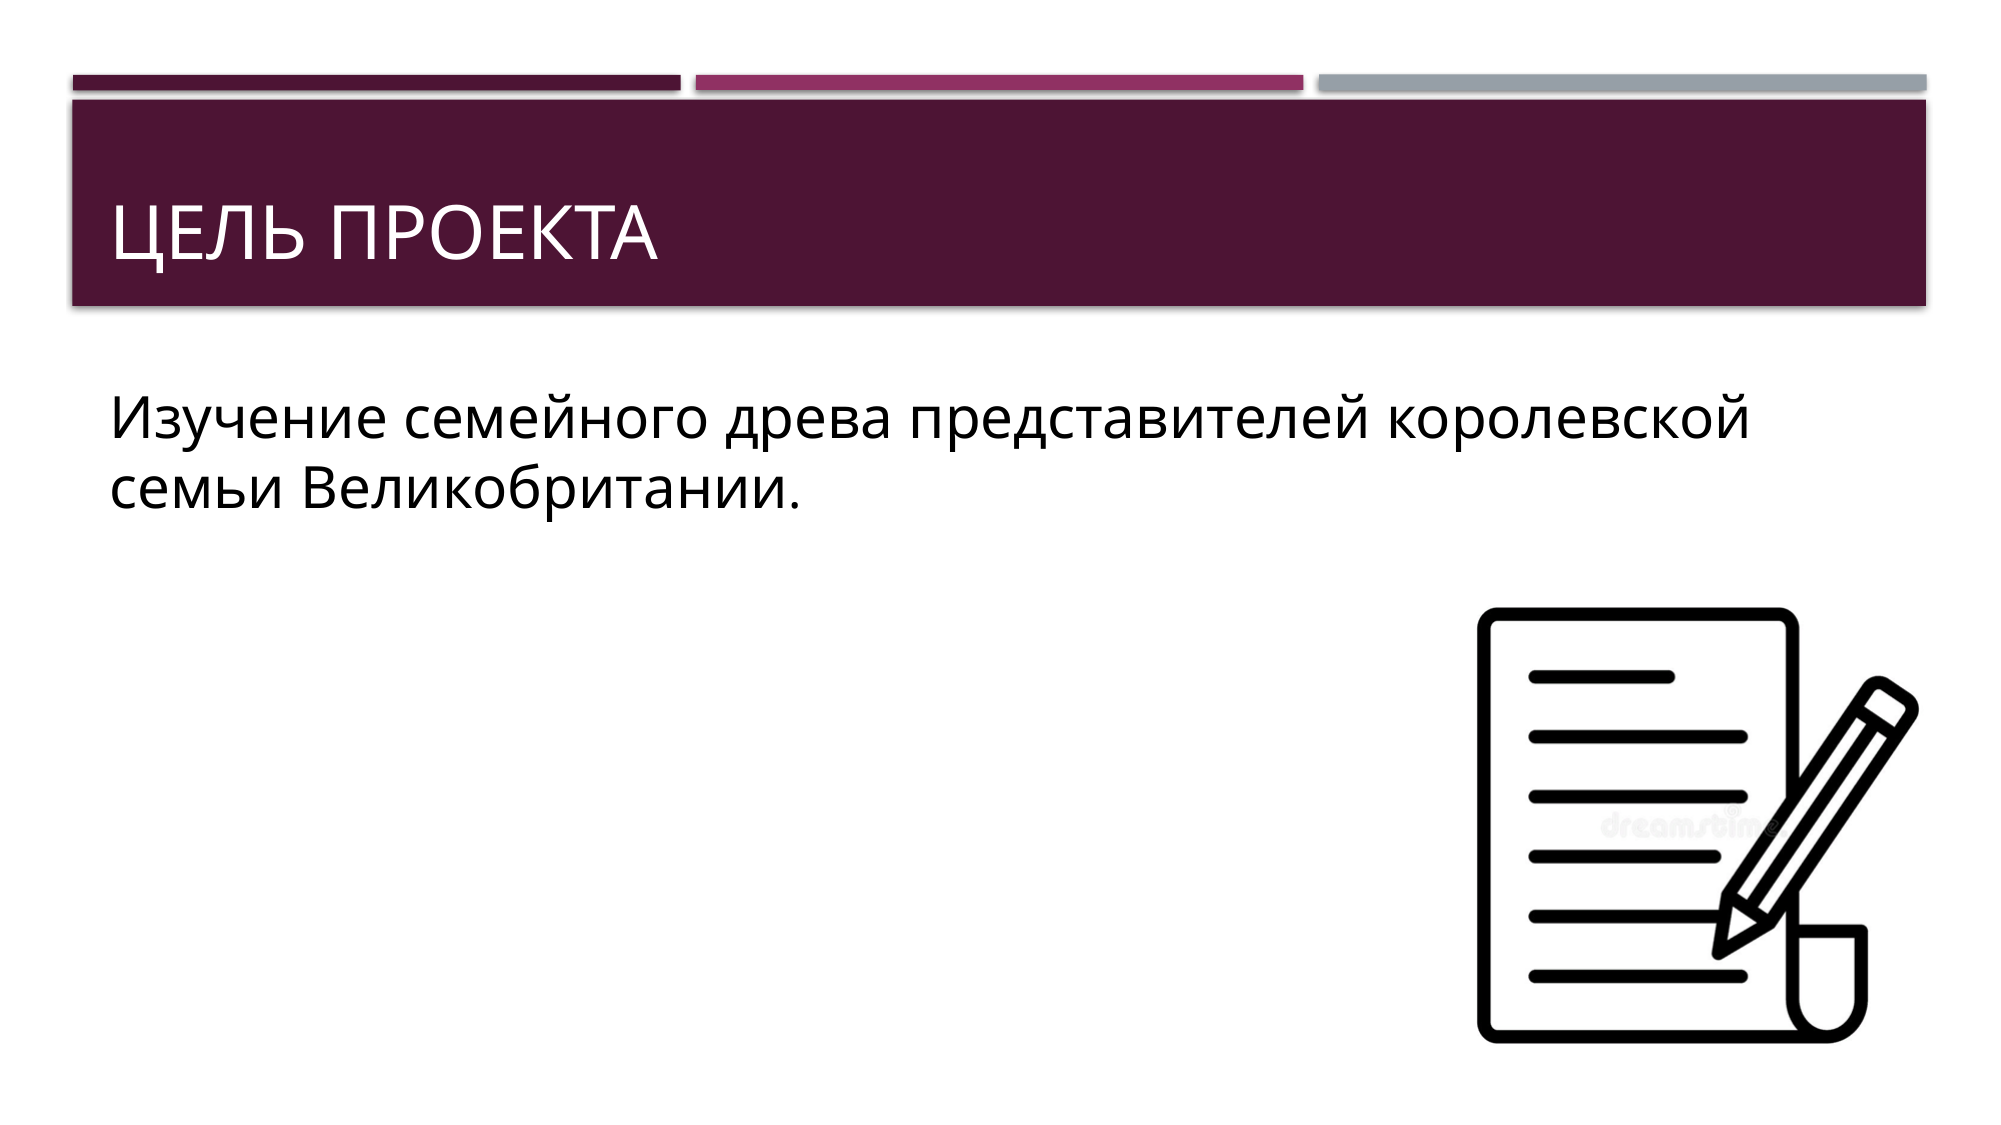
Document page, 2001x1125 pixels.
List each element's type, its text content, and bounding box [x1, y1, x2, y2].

title Цель проекта [94, 119, 1904, 282]
picture [1457, 585, 1938, 1065]
text_box Изучение семейного древа представителей королевской семьи Великобритании. [94, 372, 1904, 528]
